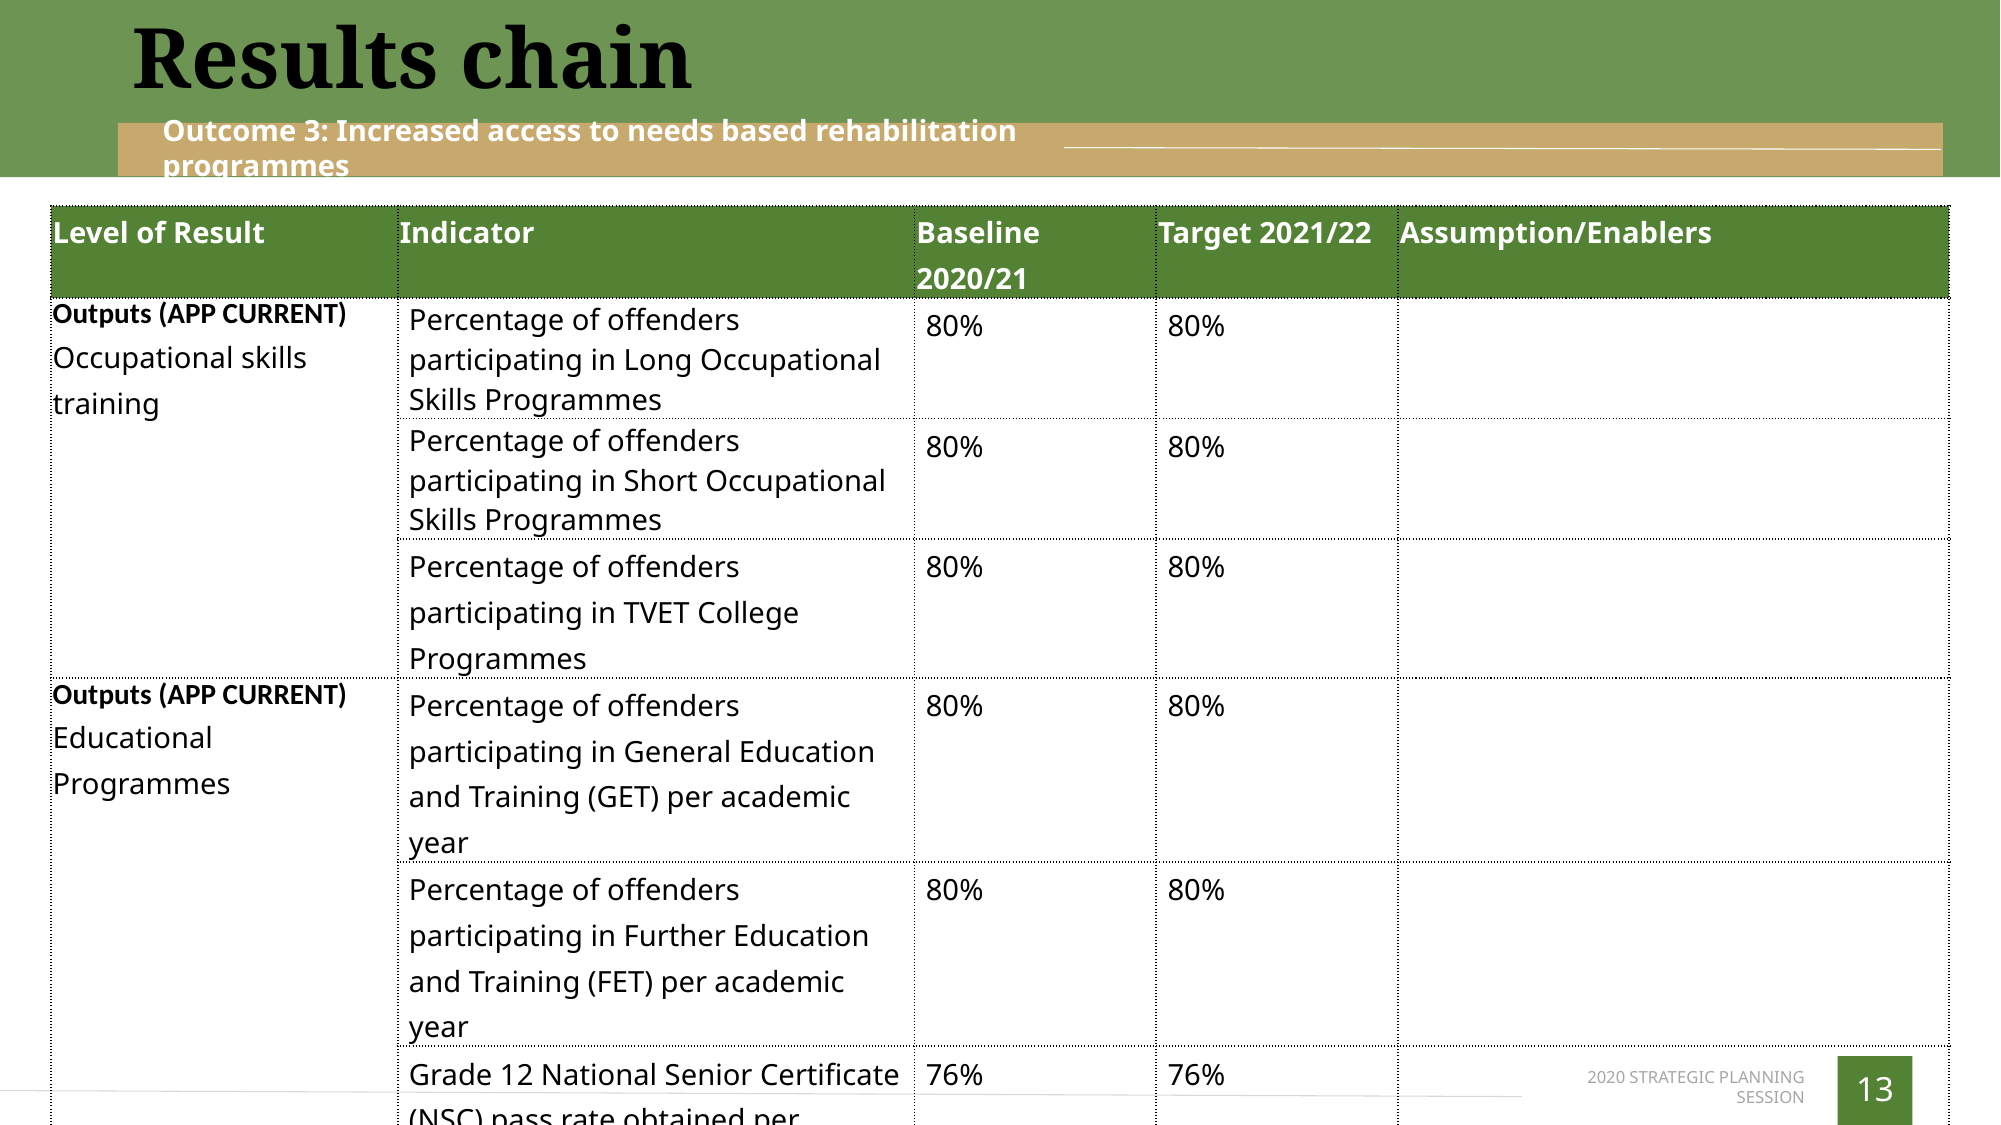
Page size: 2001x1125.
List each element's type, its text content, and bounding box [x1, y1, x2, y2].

table_cell Grade 12 National Senior Certificate (NSC) pass rate obtained per academic year [398, 1046, 915, 1125]
table_cell Percentage of offenders participating in Further Education and Training (FET) per academic year [398, 862, 915, 1046]
table_cell Outputs (APP CURRENT) Occupational skills training [51, 298, 398, 678]
table_cell 80% [1156, 418, 1398, 539]
table_cell 80% [915, 539, 1156, 678]
table_cell [1398, 862, 1949, 1046]
table_cell [1398, 1046, 1949, 1125]
table_cell 80% [1156, 678, 1398, 862]
title Results chain [117, 17, 1886, 106]
table_header Target 2021/22 [1156, 206, 1398, 298]
table_cell 80% [915, 862, 1156, 1046]
table_header Baseline 2020/21 [915, 206, 1156, 298]
table_header Indicator [398, 206, 915, 298]
table_cell [1398, 539, 1949, 678]
table_cell 76% [915, 1046, 1156, 1125]
table_cell Percentage of offenders participating in TVET College Programmes [398, 539, 915, 678]
table_header Level of Result [51, 206, 398, 298]
table_cell Percentage of offenders participating in General Education and Training (GET) per academic year [398, 678, 915, 862]
table_cell Percentage of offenders participating in Long Occupational Skills Programmes [398, 298, 915, 418]
table_cell 80% [915, 418, 1156, 539]
table_cell [1398, 678, 1949, 862]
table_cell [1398, 418, 1949, 539]
table_cell Percentage of offenders participating in Short Occupational Skills Programmes [398, 418, 915, 539]
table_cell 80% [1156, 862, 1398, 1046]
table_cell [1398, 298, 1949, 418]
table_cell 80% [915, 678, 1156, 862]
table_cell 80% [915, 298, 1156, 418]
table_header Assumption/Enablers [1398, 206, 1949, 298]
table_cell Outputs (APP CURRENT) Educational Programmes [51, 678, 398, 1125]
table_cell 80% [1156, 539, 1398, 678]
table_cell 80% [1156, 298, 1398, 418]
table_cell 76% [1156, 1046, 1398, 1125]
